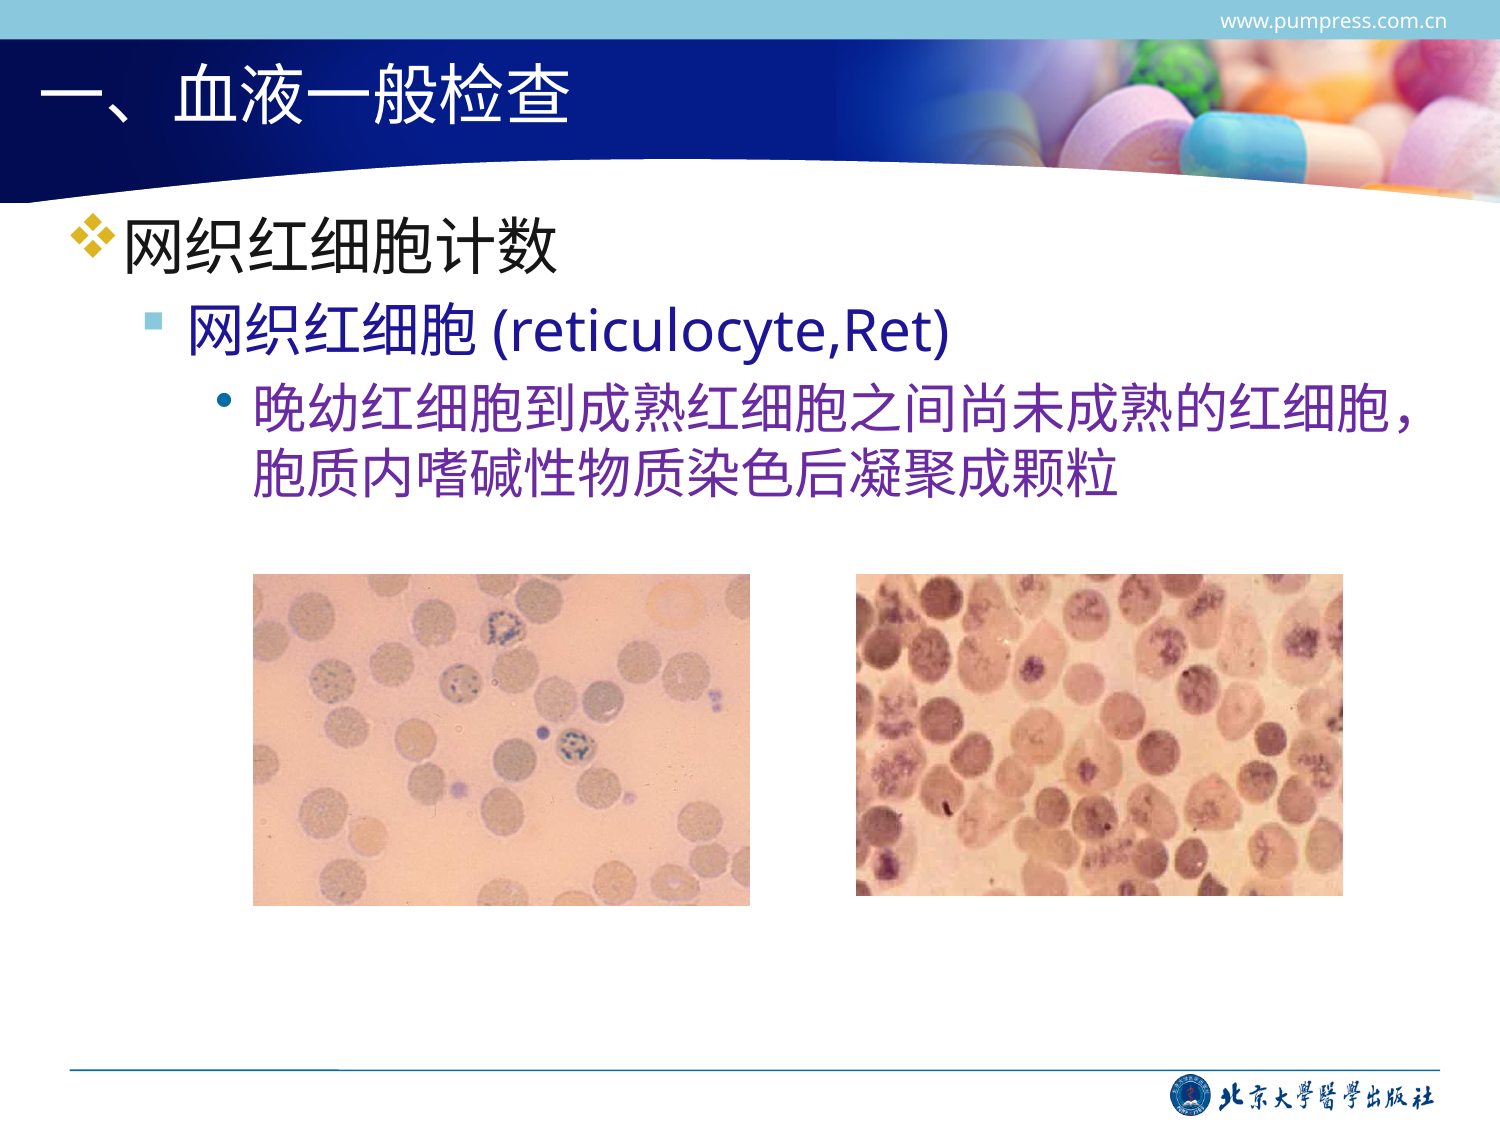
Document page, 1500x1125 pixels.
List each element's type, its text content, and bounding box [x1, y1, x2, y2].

picture [1170, 1074, 1436, 1118]
picture [0, 40, 1500, 203]
picture [855, 574, 1343, 897]
list 网织红细胞计数 网织红细胞(reticulocyte,Ret) 晚幼红细胞到成熟红细胞之间尚未成熟的红细胞，胞质内嗜碱性物质染色后凝聚成颗粒 [49, 198, 1463, 1026]
title 一、血液一般检查 [23, 46, 1349, 140]
picture [253, 574, 751, 906]
slide_number www.pumpress.com.cn [1024, 0, 1463, 38]
